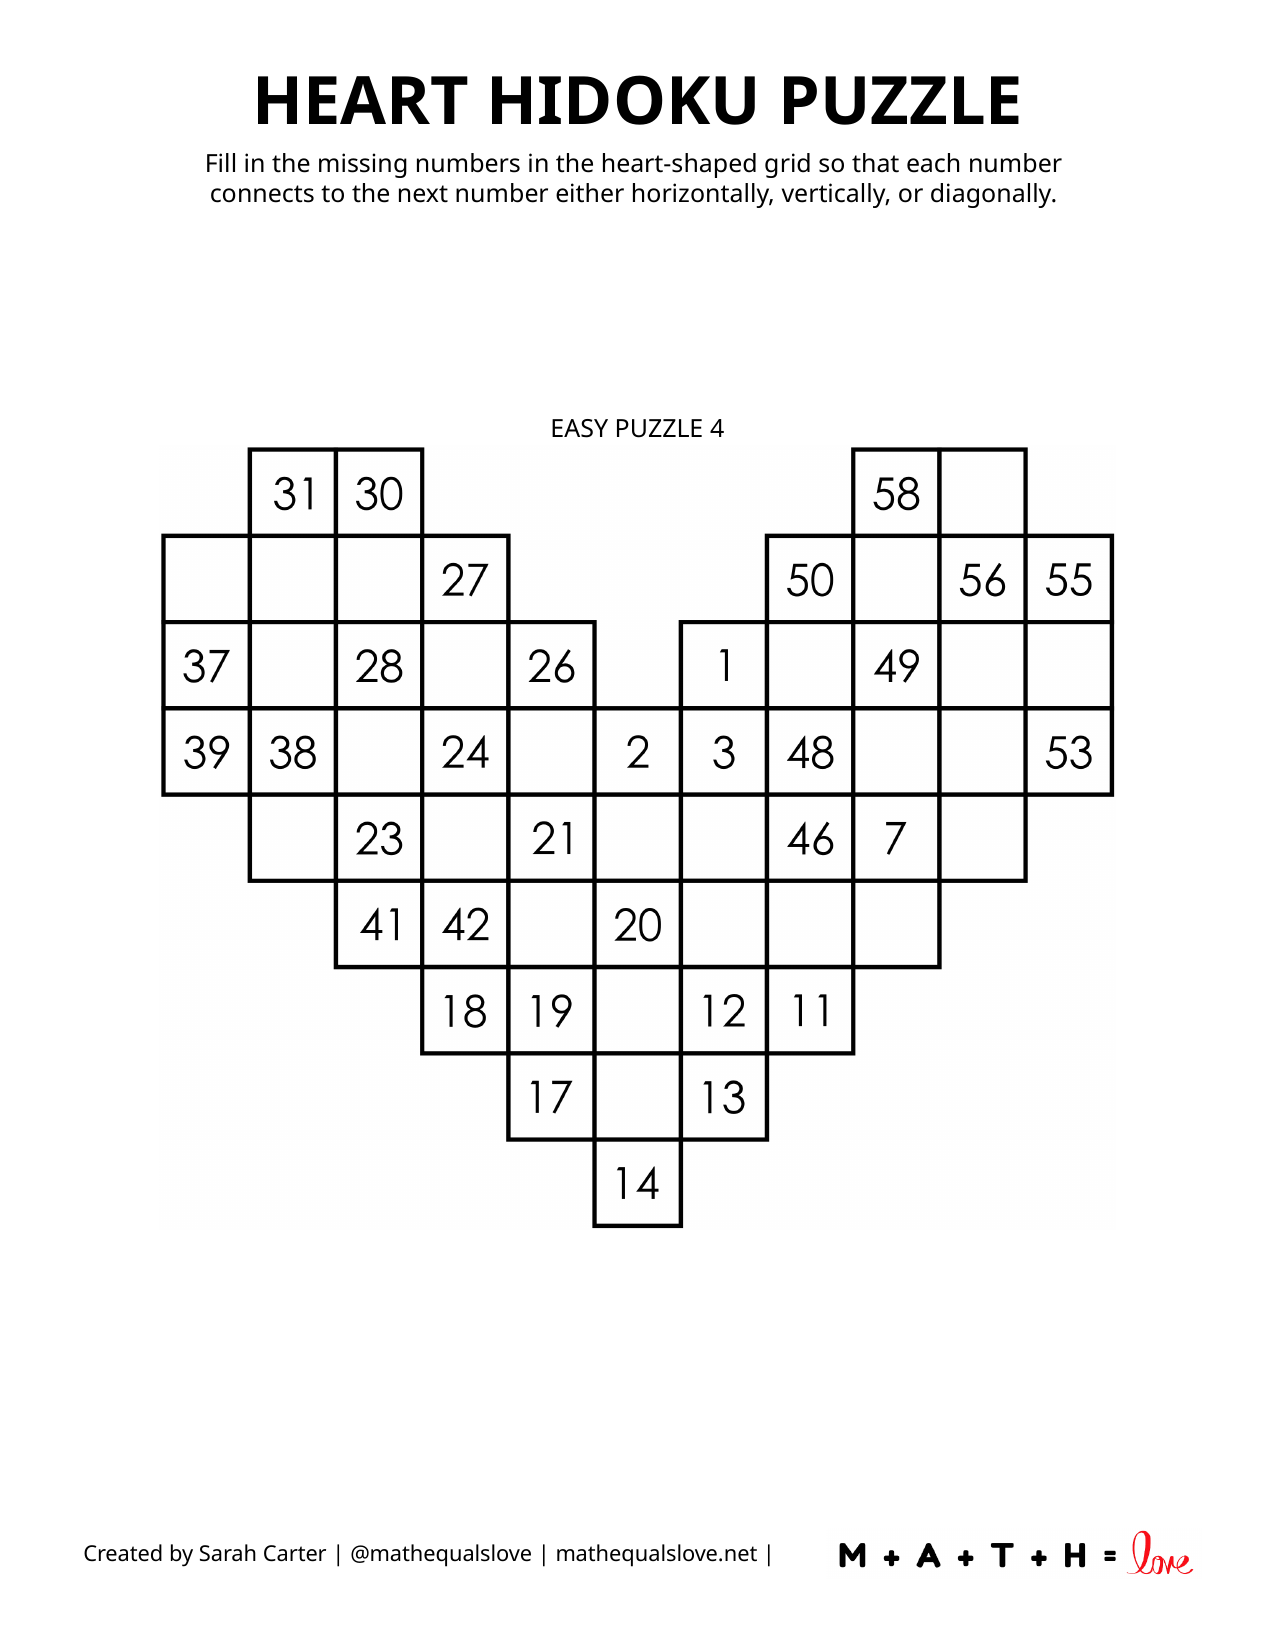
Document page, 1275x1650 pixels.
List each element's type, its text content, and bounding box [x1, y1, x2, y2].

picture [826, 1528, 1203, 1579]
text_box HEART HIDOKU PUZZLE [66, 50, 1211, 140]
text_box EASY PUZZLE 4 [159, 412, 1116, 444]
picture [158, 444, 1117, 1230]
text_box Fill in the missing numbers in the heart-shaped grid so that each number connects to the next number either horizontally, vertically, or diagonally. [0, 140, 1275, 216]
text_box Created by Sarah Carter | @mathequalslove | mathequalslove.net | [68, 1532, 826, 1574]
